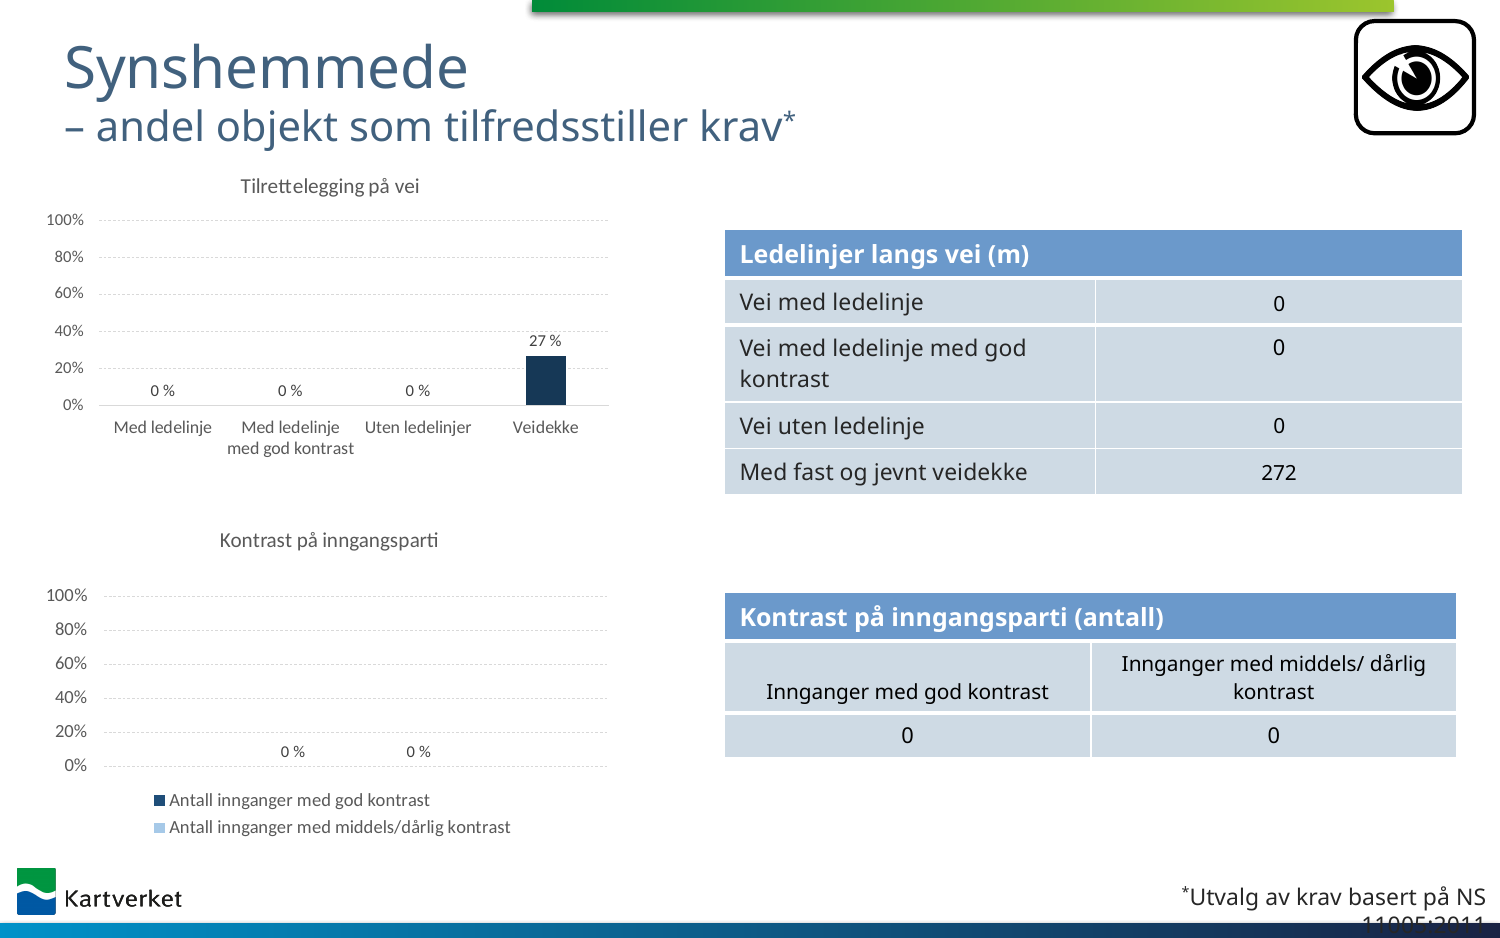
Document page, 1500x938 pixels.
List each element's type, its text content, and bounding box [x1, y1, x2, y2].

picture [41, 166, 619, 492]
table_cell 0 [1096, 280, 1462, 323]
table_cell Vei med ledelinje [725, 280, 1095, 323]
table_cell 0 [1092, 715, 1456, 757]
picture [41, 520, 618, 846]
table_cell Innganger med god kontrast [725, 643, 1090, 711]
table_cell Med fast og jevnt veidekke [725, 449, 1095, 494]
table_header Ledelinjer langs vei (m) [725, 230, 1462, 276]
table_cell Vei med ledelinje med god kontrast [725, 327, 1095, 401]
text_box *Utvalg av krav basert på NS 11005:2011 [1068, 873, 1500, 938]
table_cell Vei uten ledelinje [725, 403, 1095, 448]
table_cell 272 [1096, 449, 1462, 494]
table_cell Innganger med middels/ dårlig kontrast [1092, 643, 1456, 711]
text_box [1355, 20, 1475, 134]
table_header Kontrast på inngangsparti (antall) [725, 593, 1456, 639]
table_cell 0 [1096, 327, 1462, 401]
table_cell 0 [725, 715, 1090, 757]
table_cell 0 [1096, 403, 1462, 448]
text_box Synshemmede – andel objekt som tilfredsstiller krav* [49, 24, 1431, 158]
